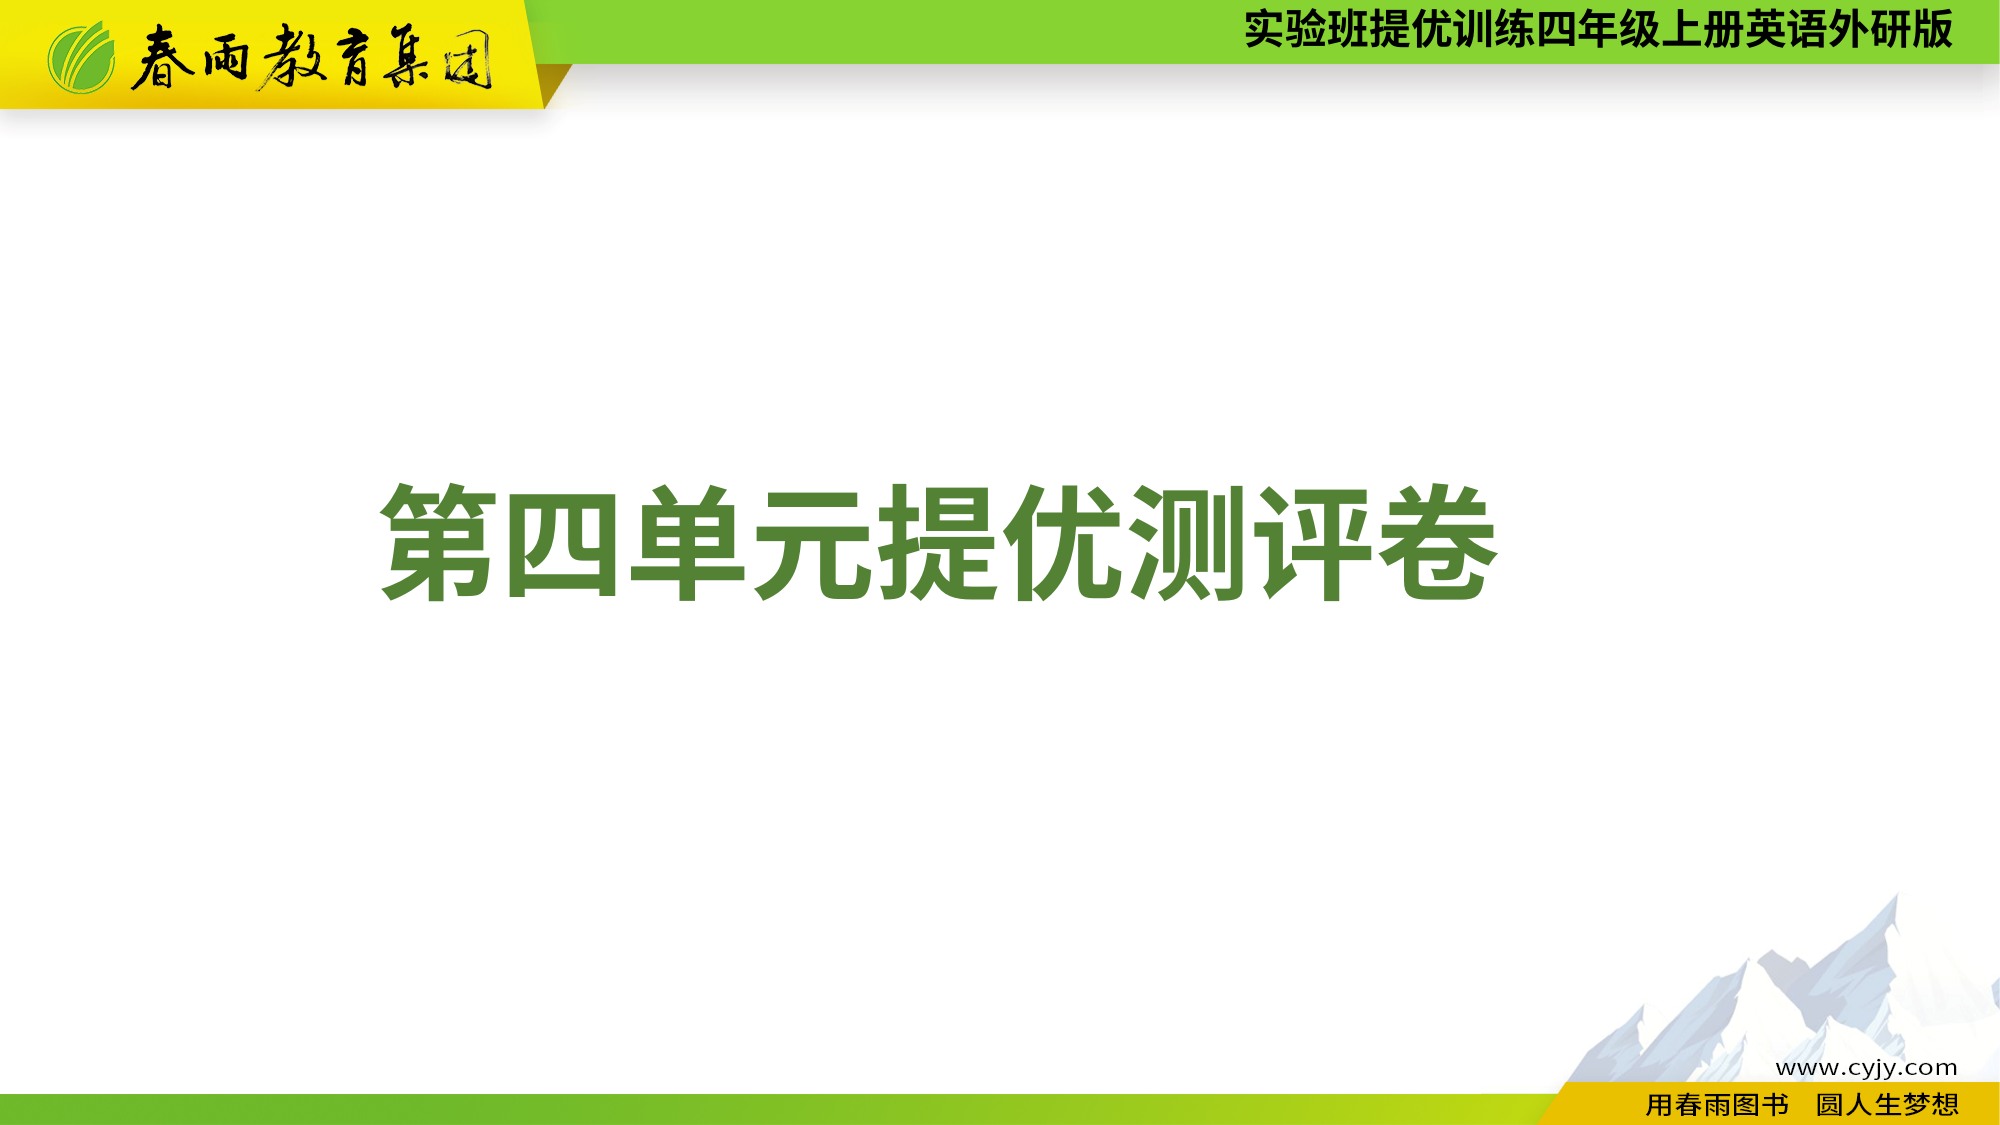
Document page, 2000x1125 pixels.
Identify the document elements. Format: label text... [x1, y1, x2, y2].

text_box 第四单元提优测评卷 [0, 382, 2000, 623]
picture [0, 623, 2000, 1125]
picture [0, 0, 2000, 382]
